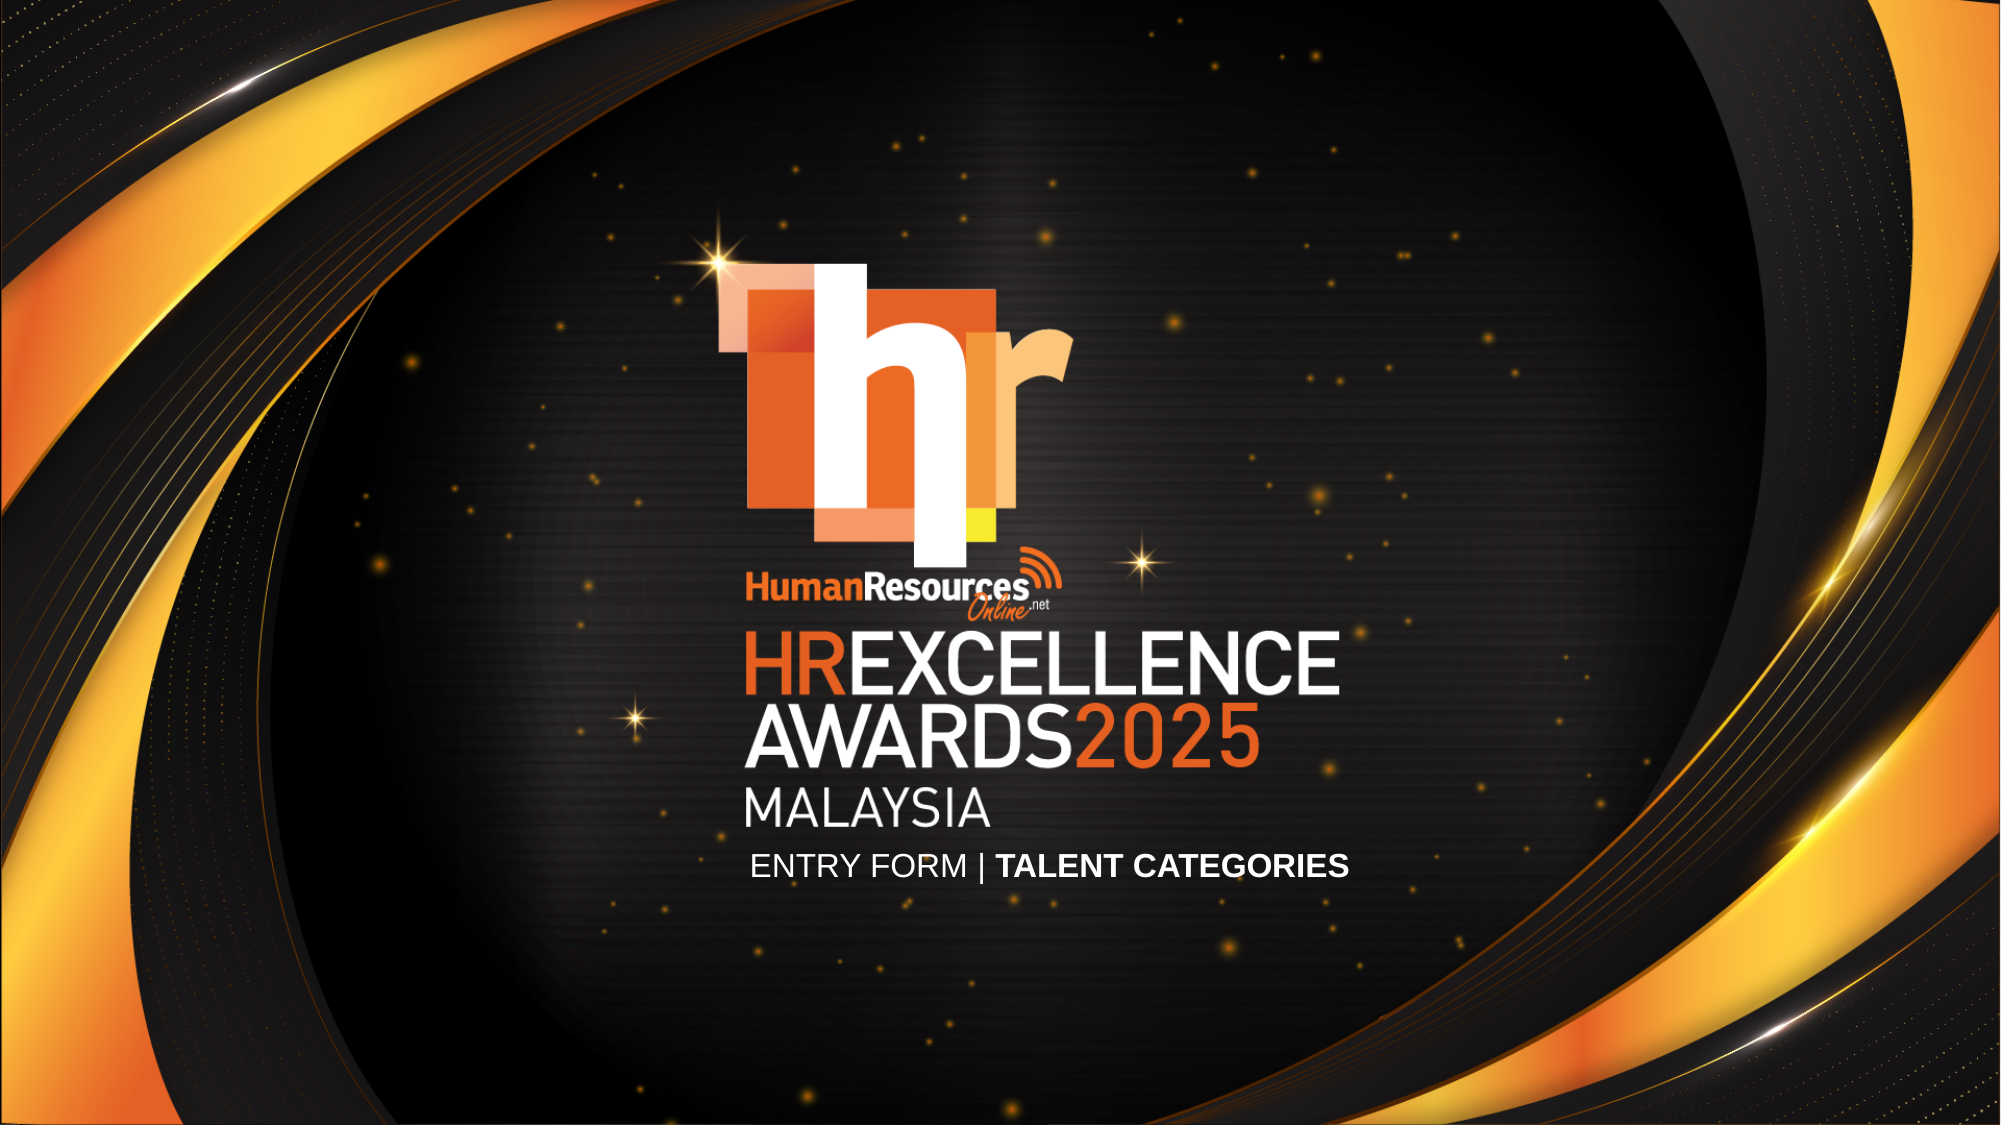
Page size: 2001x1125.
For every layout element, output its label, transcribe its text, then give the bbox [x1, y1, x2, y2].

text_box ENTRY FORM | TALENT CATEGORIES [734, 836, 1366, 892]
picture [0, 0, 2001, 1125]
